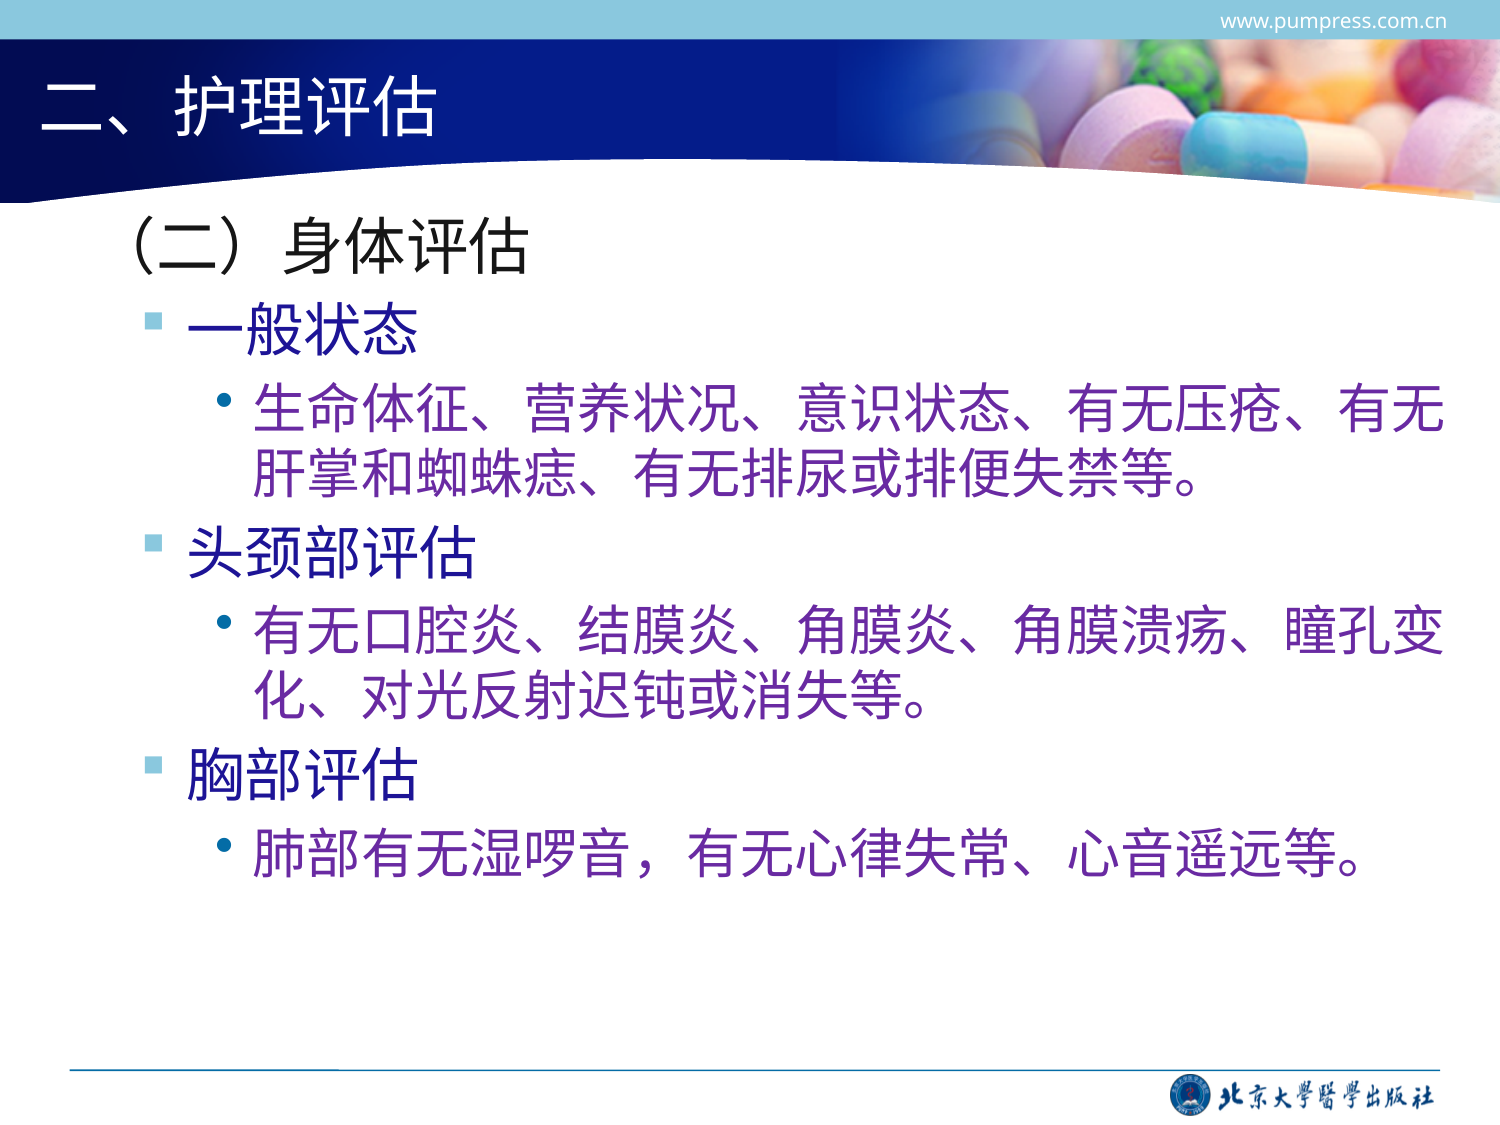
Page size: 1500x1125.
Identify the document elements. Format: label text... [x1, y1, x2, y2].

slide_number www.pumpress.com.cn [1024, 0, 1463, 38]
picture [1170, 1074, 1436, 1118]
title 二、护理评估 [23, 58, 1349, 152]
picture [0, 40, 1500, 203]
list （二）身体评估 一般状态 生命体征、营养状况、意识状态、有无压疮、有无肝掌和蜘蛛痣、有无排尿或排便失禁等。 头颈部评估 有无口腔炎、结膜炎、角膜炎、角膜溃疡、瞳孔变化、对光反射迟钝或消失等。 胸部评估 肺部有无湿啰音，有无心律失常、心音遥远等。 [49, 198, 1463, 1026]
